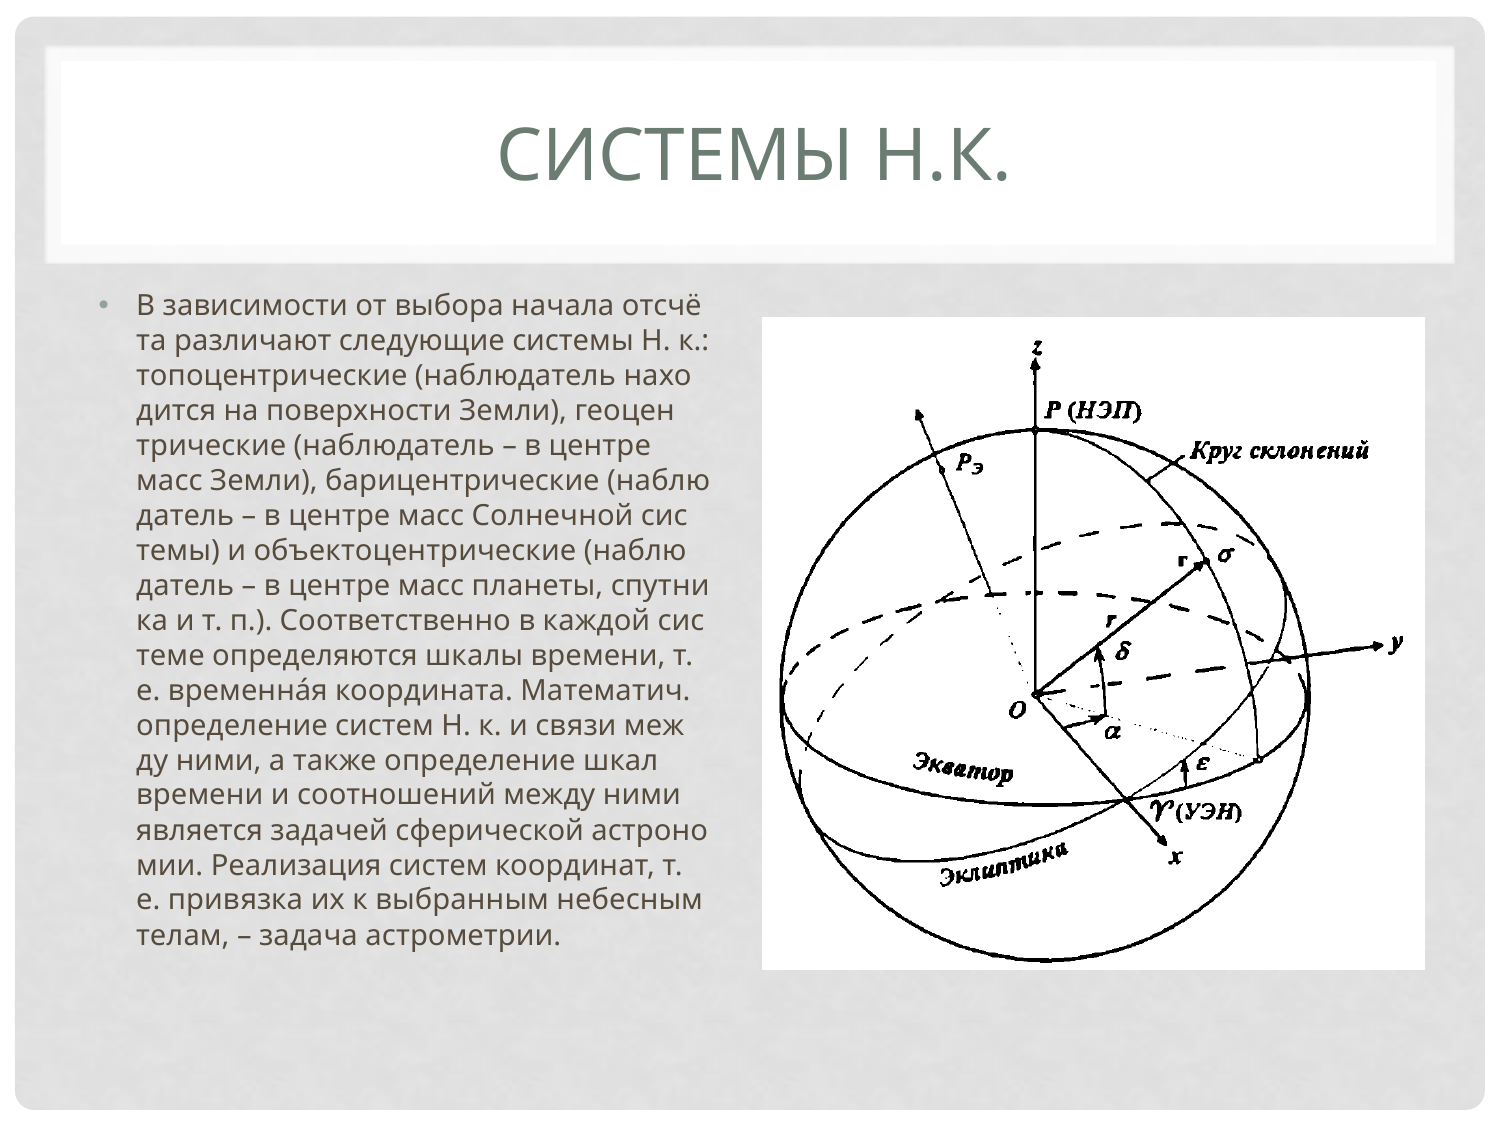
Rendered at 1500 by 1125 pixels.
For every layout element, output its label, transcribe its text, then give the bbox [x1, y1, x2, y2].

title Системы н.К. [76, 66, 1432, 237]
list В за­ви­си­мо­сти от вы­бо­ра на­ча­ла от­счё­та раз­ли­ча­ют сле­дую­щие сис­те­мы Н. к.: то­по­цен­три­че­ские (на­блю­да­тель на­хо­дит­ся на по­верх­но­сти Зем­ли), гео­цен­три­че­ские (на­блю­да­тель – в цен­тре масс Зем­ли), ба­ри­цен­три­че­ские (на­блю­да­тель – в цен­тре масс Сол­неч­ной сис­те­мы) и объ­ек­то­цен­три­че­ские (на­блю­да­тель – в цен­тре масс пла­не­ты, спут­ни­ка и т. п.). Со­от­вет­ст­вен­но в ка­ж­дой сис­теме оп­ре­де­ля­ют­ся шка­лы вре­ме­ни, т. е. вре­мен­нáя ко­ор­ди­на­та. Ма­те­ма­тич. оп­ре­де­ле­ние сис­тем Н. к. и свя­зи ме­ж­ду ни­ми, а так­же оп­ре­де­ле­ние шкал вре­ме­ни и со­от­но­ше­ний ме­ж­ду ни­ми яв­ля­ет­ся за­да­чей сфе­ри­че­ской ас­тро­но­мии. Реа­ли­за­ция сис­тем ко­ор­ди­нат, т. е. при­вяз­ка их к вы­бран­ным не­бес­ным те­лам, – за­да­ча ас­т­ро­мет­рии. [64, 278, 728, 1029]
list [762, 316, 1426, 971]
